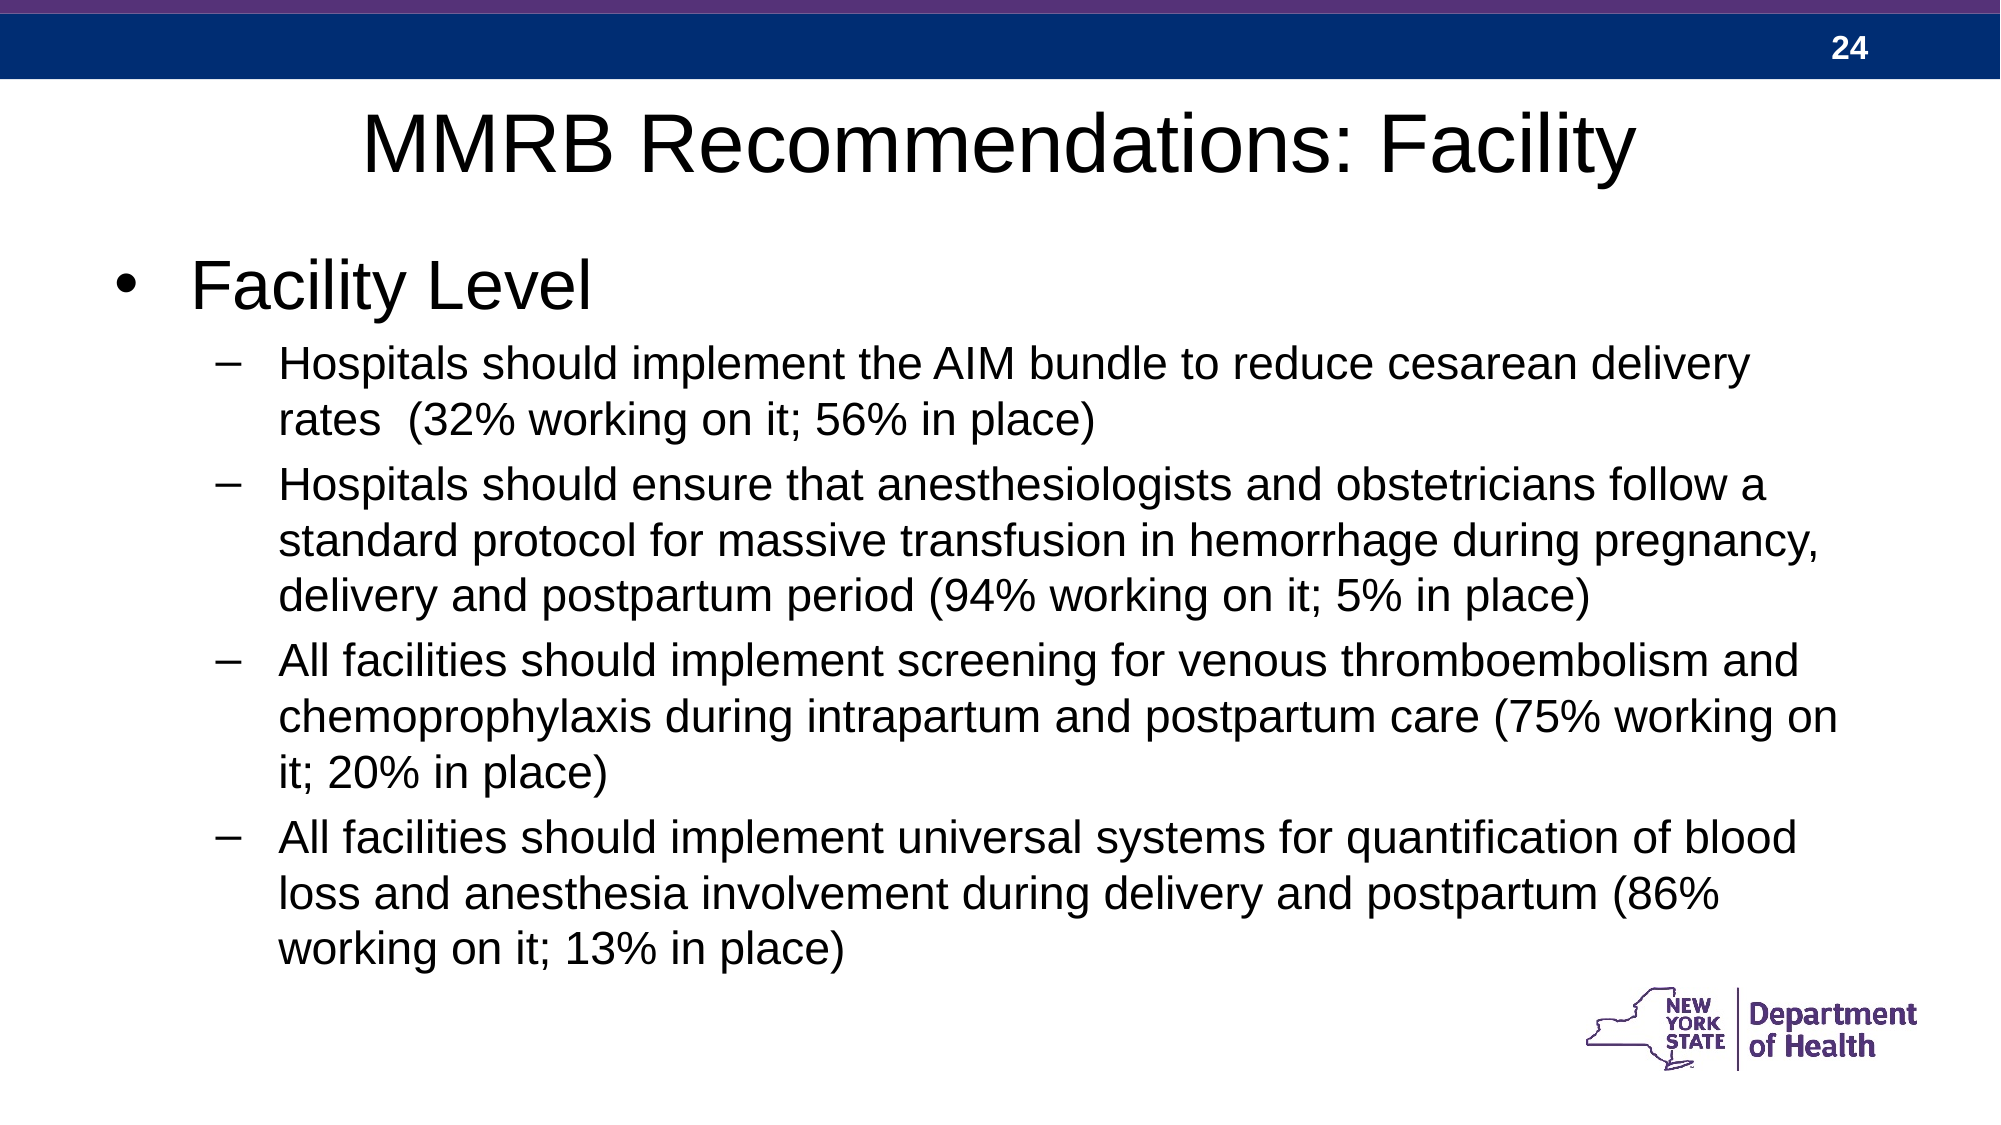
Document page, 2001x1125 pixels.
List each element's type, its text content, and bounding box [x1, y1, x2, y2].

picture [1586, 987, 1917, 1071]
list Facility Level Hospitals should implement the AIM bundle to reduce cesarean delivery rates (32% working on it; 56% in place) Hospitals should ensure that anesthesiologists and obstetricians follow a standard protocol for massive transfusion in hemorrhage during pregnancy, delivery and postpartum period (94% working on it; 5% in place) All facilities should implement screening for venous thromboembolism and chemoprophylaxis during intrapartum and postpartum care (75% working on it; 20% in place) All facilities should implement universal systems for quantification of blood loss and anesthesia involvement during delivery and postpartum (86% working on it; 13% in place) [99, 232, 1900, 985]
title MMRB Recommendations: Facility [99, 45, 1900, 232]
